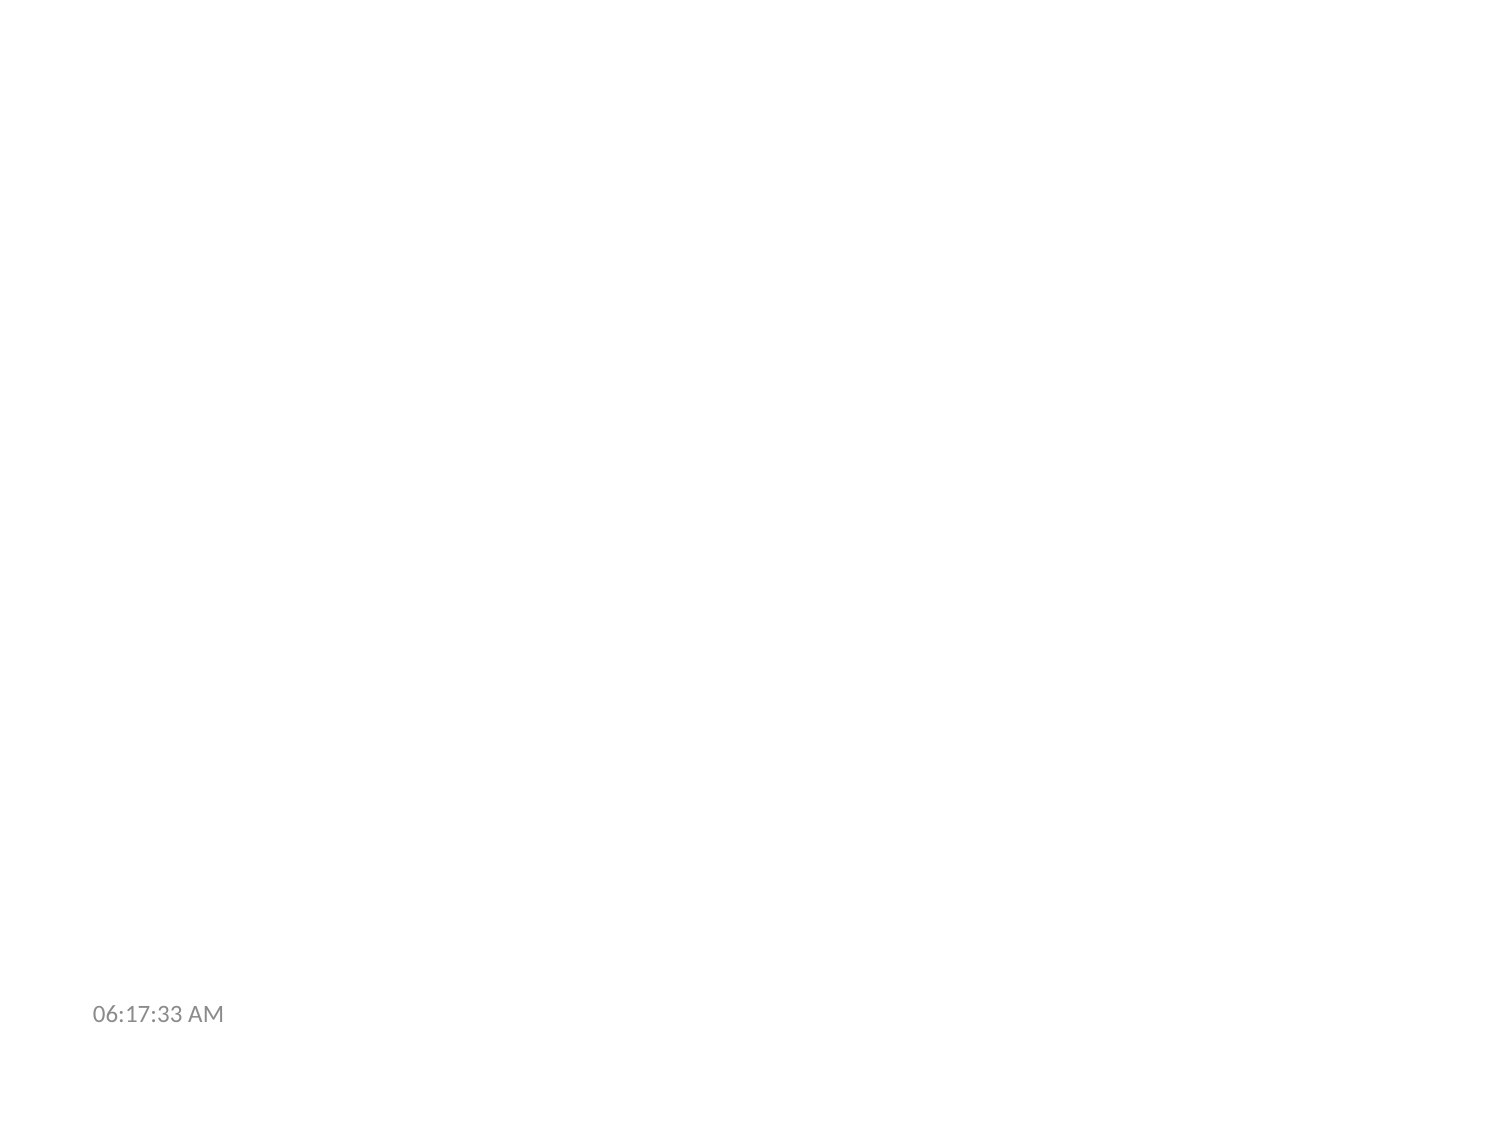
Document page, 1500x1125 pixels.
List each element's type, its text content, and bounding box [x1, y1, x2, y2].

text_box 3:35:09 PM [77, 982, 428, 1043]
